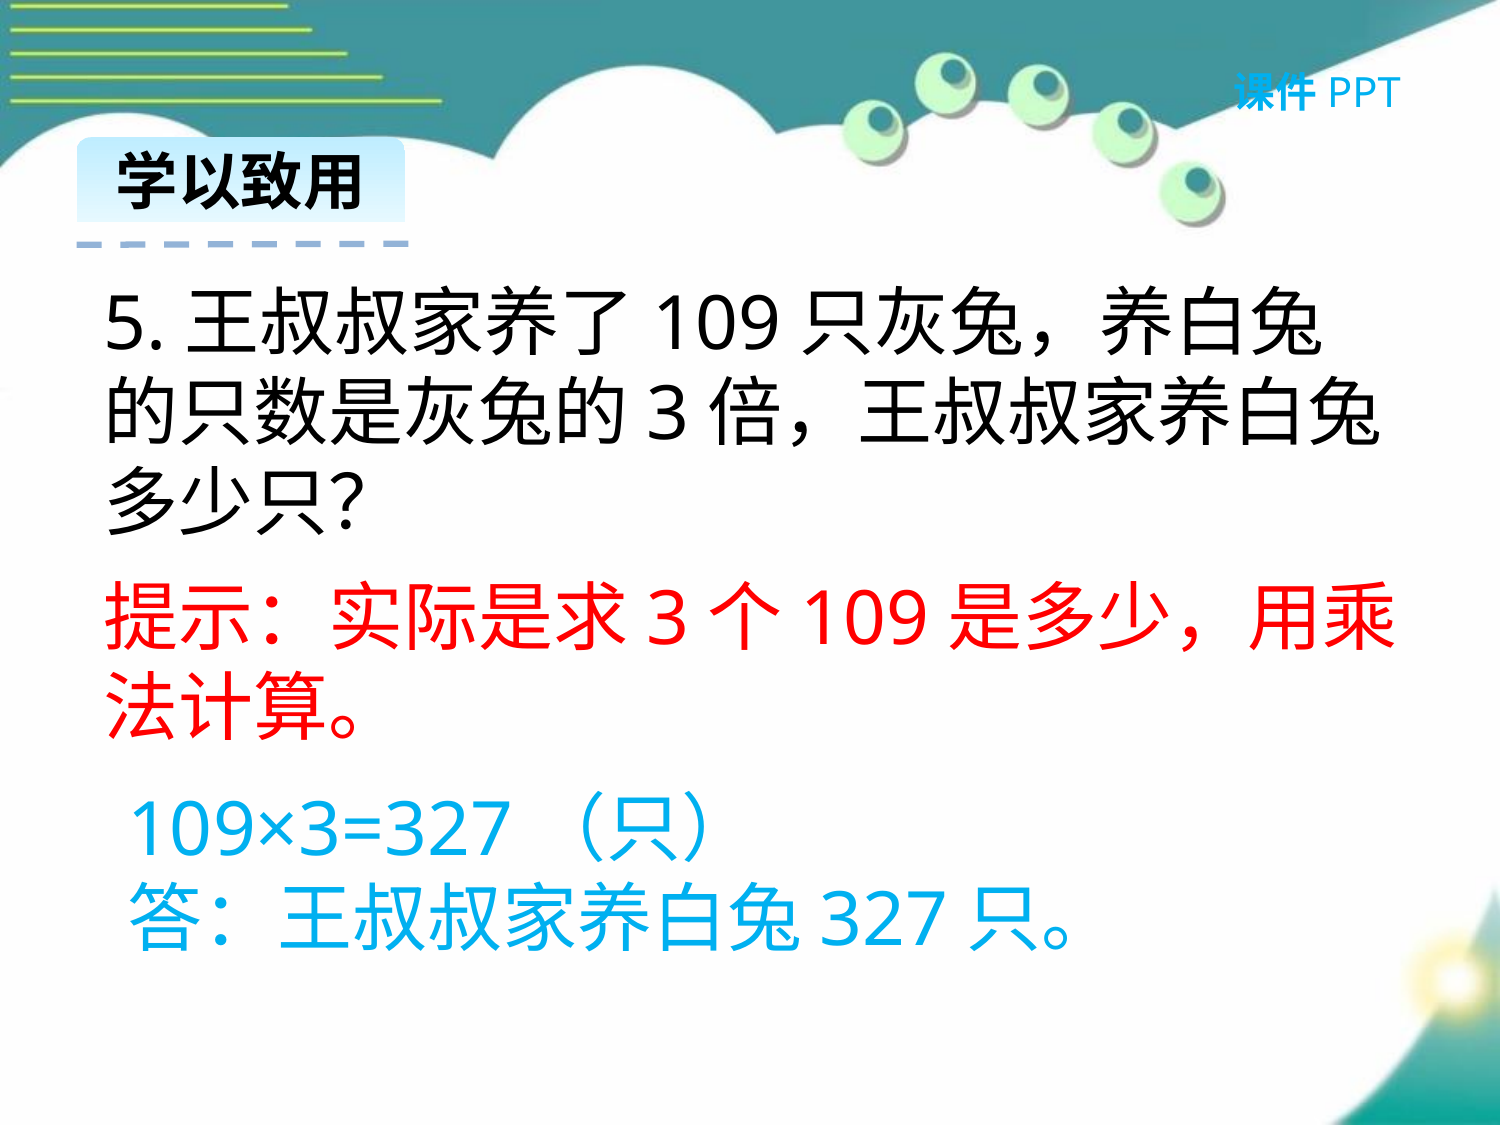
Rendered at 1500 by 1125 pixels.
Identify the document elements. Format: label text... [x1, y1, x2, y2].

text_box 学以致用 [76, 137, 405, 222]
picture [0, 0, 1500, 1125]
text_box 提示：实际是求3个109是多少，用乘法计算。 [88, 562, 1438, 758]
text_box 课件PPT [1218, 58, 1418, 124]
text_box 5.王叔叔家养了109只灰兔，养白兔的只数是灰兔的3倍，王叔叔家养白兔多少只？ [88, 267, 1405, 562]
text_box 109×3=327（只） 答：王叔叔家养白兔327只。 [112, 773, 1352, 968]
